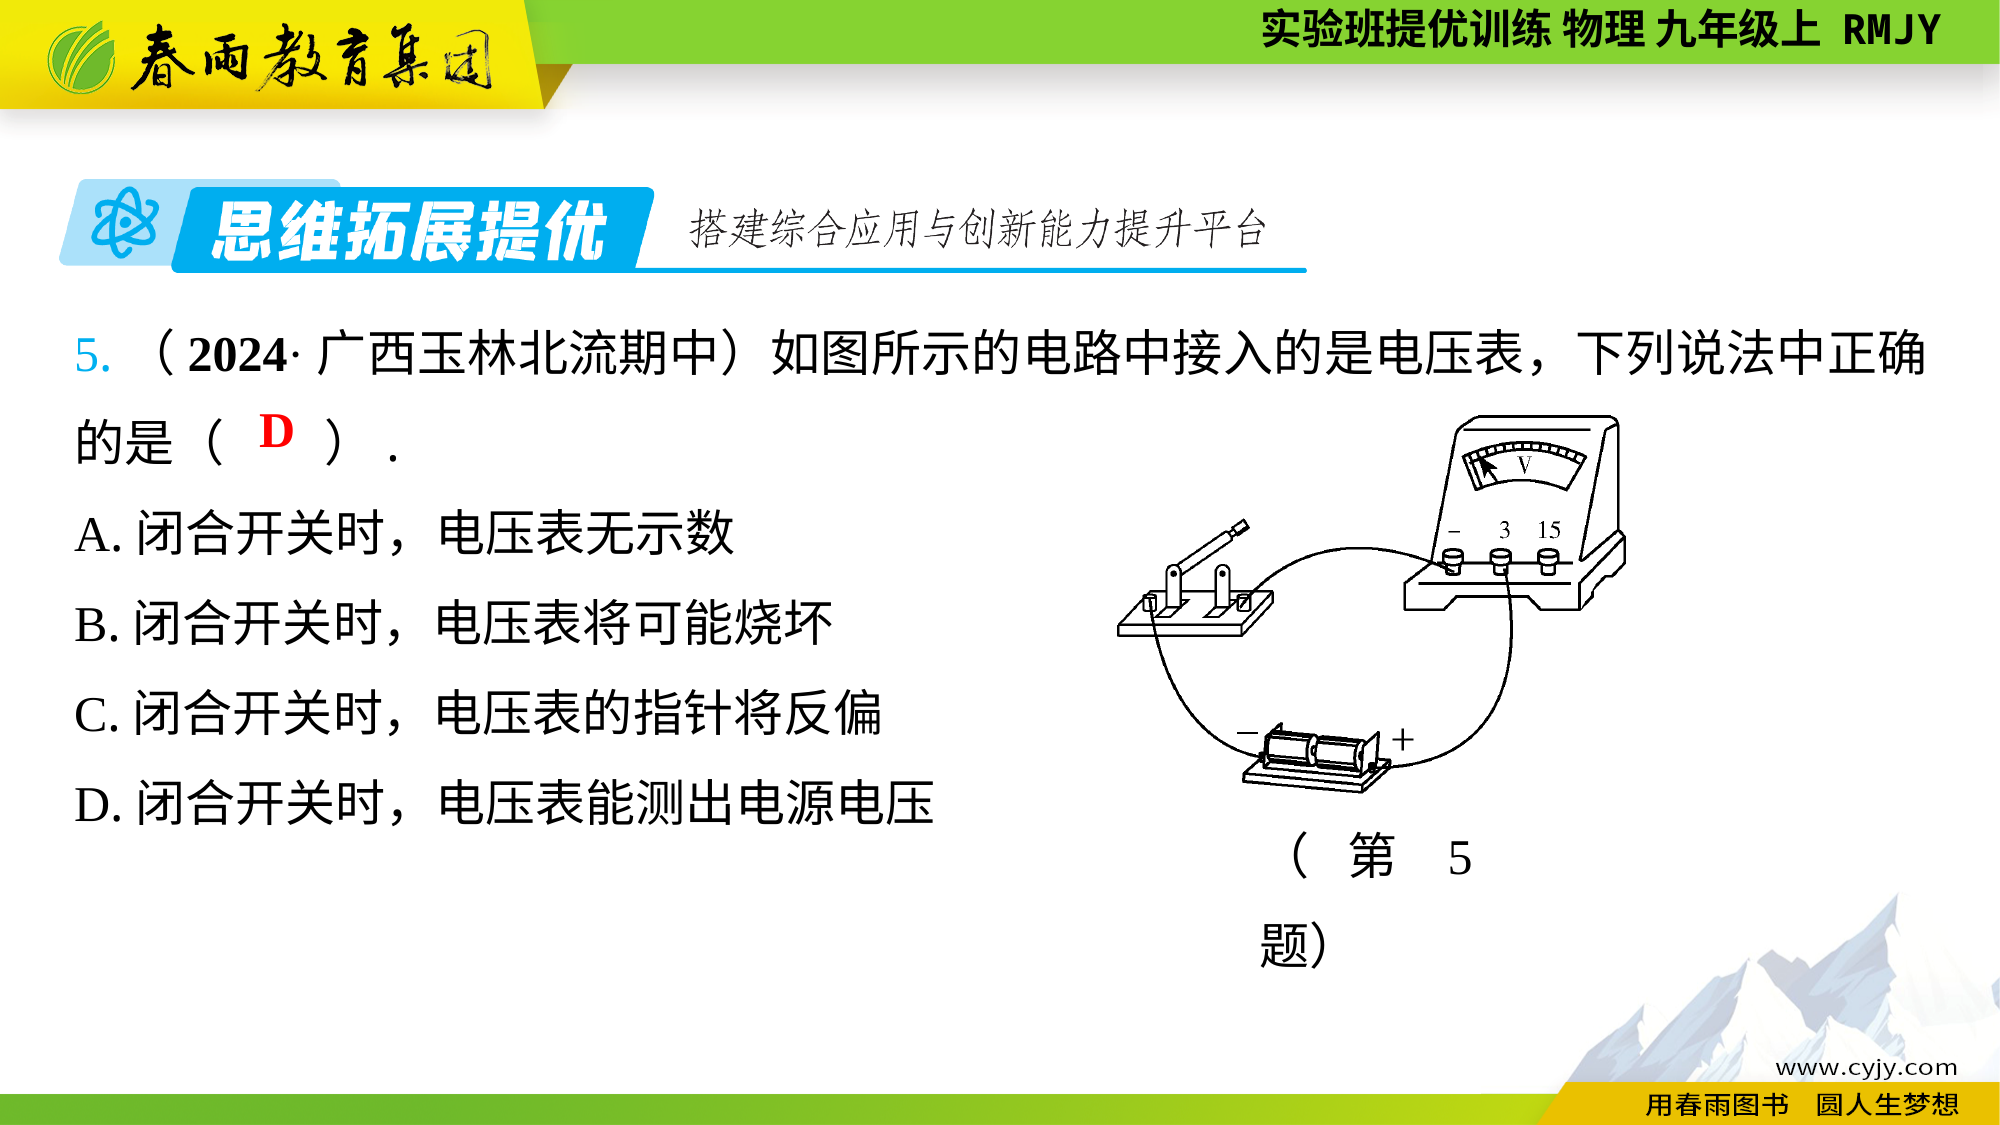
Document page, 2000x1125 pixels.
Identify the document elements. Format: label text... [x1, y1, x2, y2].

picture [0, 0, 2000, 1125]
list 5.（2024·广西玉林北流期中）如图所示的电路中接入的是电压表，下列说法中正确的是（ ）. A.闭合开关时，电压表无示数 B.闭合开关时，电压表将可能烧坏 C.闭合开关时，电压表的指针将反偏 D.闭合开关时，电压表能测出电源电压 [59, 284, 1944, 834]
text_box （第5题） [1244, 802, 1500, 892]
text_box D [244, 390, 311, 465]
